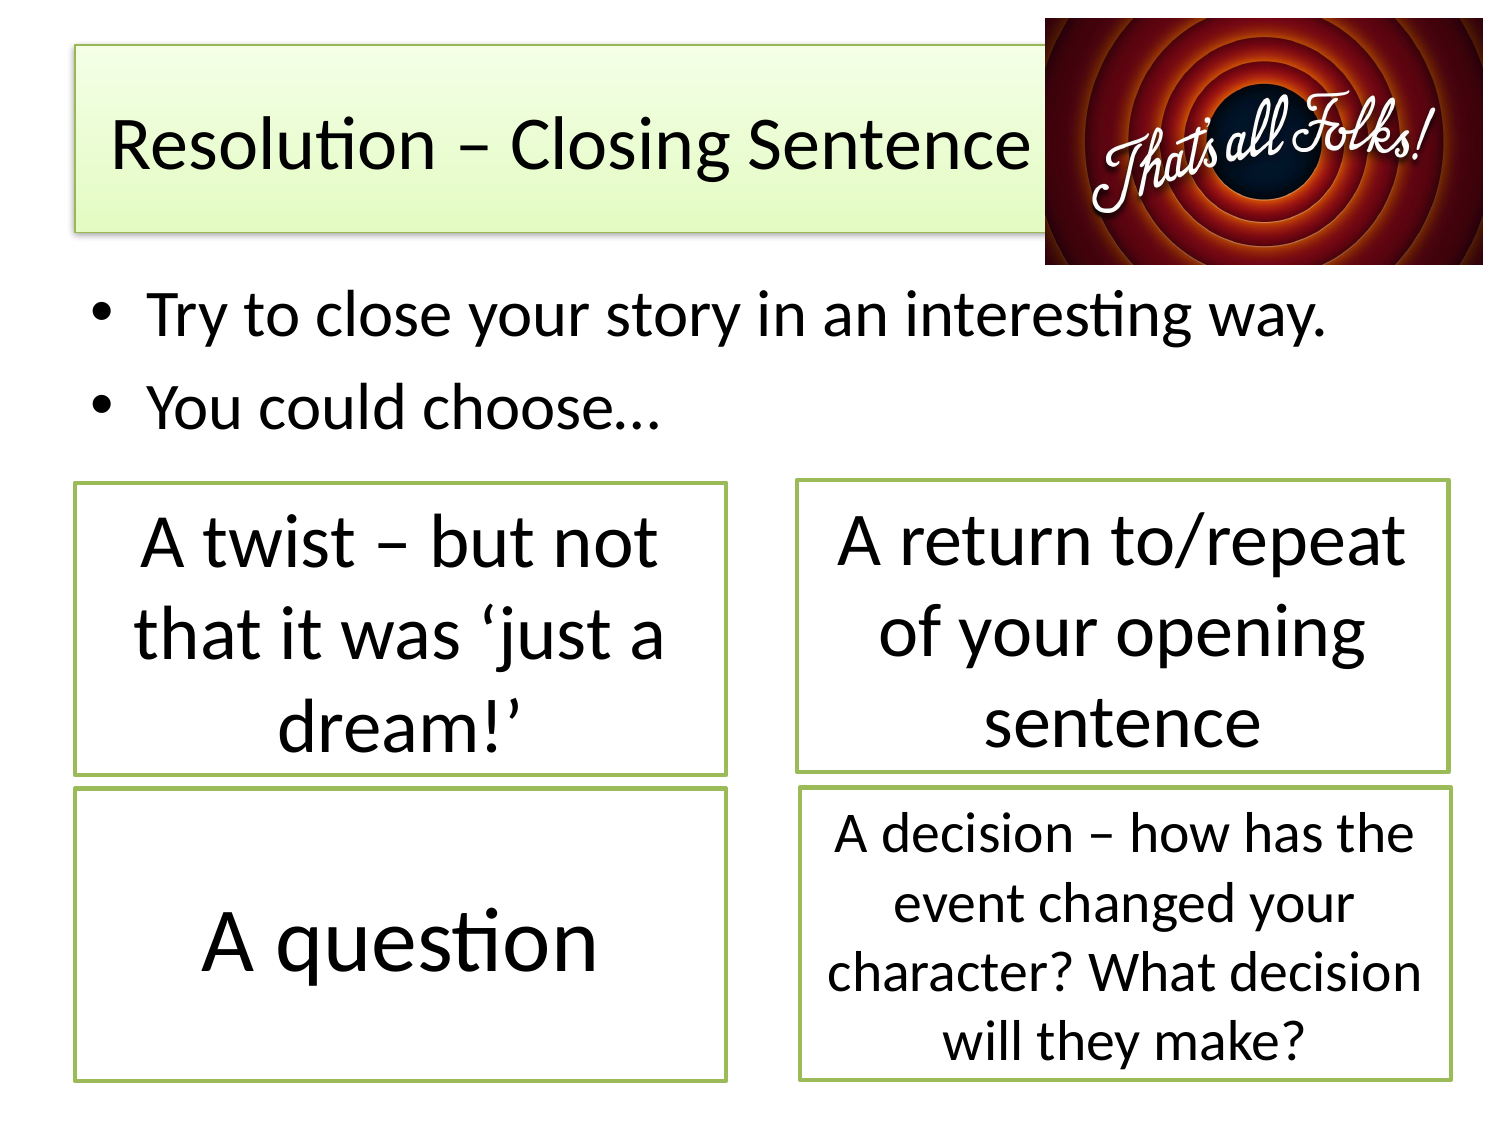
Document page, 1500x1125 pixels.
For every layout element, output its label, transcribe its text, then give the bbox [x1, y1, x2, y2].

picture [1045, 18, 1483, 265]
text_box A return to/repeat of your opening sentence [795, 478, 1451, 774]
text_box A twist – but not that it was ‘just a dream!’ [73, 481, 728, 777]
text_box A decision – how has the event changed your character? What decision will they make? [798, 785, 1453, 1082]
title Resolution – Closing Sentence [74, 44, 1040, 233]
text_box A question [73, 786, 728, 1083]
list Try to close your story in an interesting way. You could choose… [75, 262, 1425, 480]
